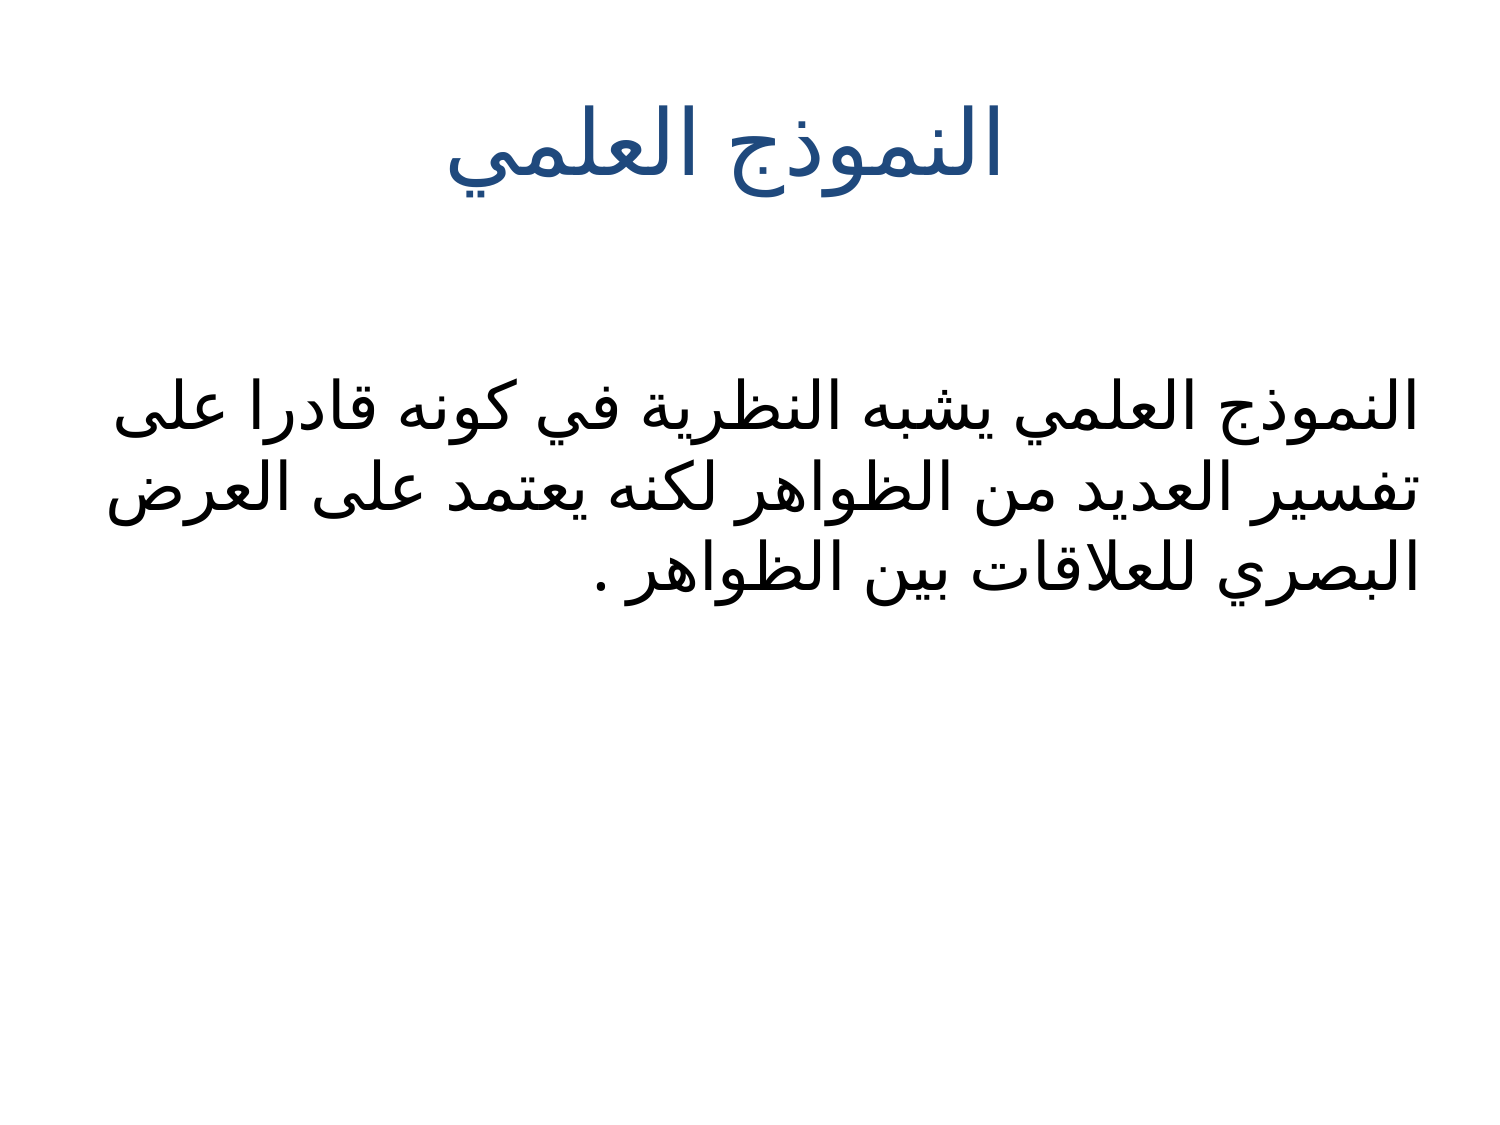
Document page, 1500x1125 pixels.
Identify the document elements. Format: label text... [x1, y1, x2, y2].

title النموذج العلمي [75, 45, 1425, 233]
list النموذج العلمي يشبه النظرية في كونه قادرا على تفسير العديد من الظواهر لكنه يعتمد على العرض البصري للعلاقات بين الظواهر . [87, 262, 1438, 1005]
